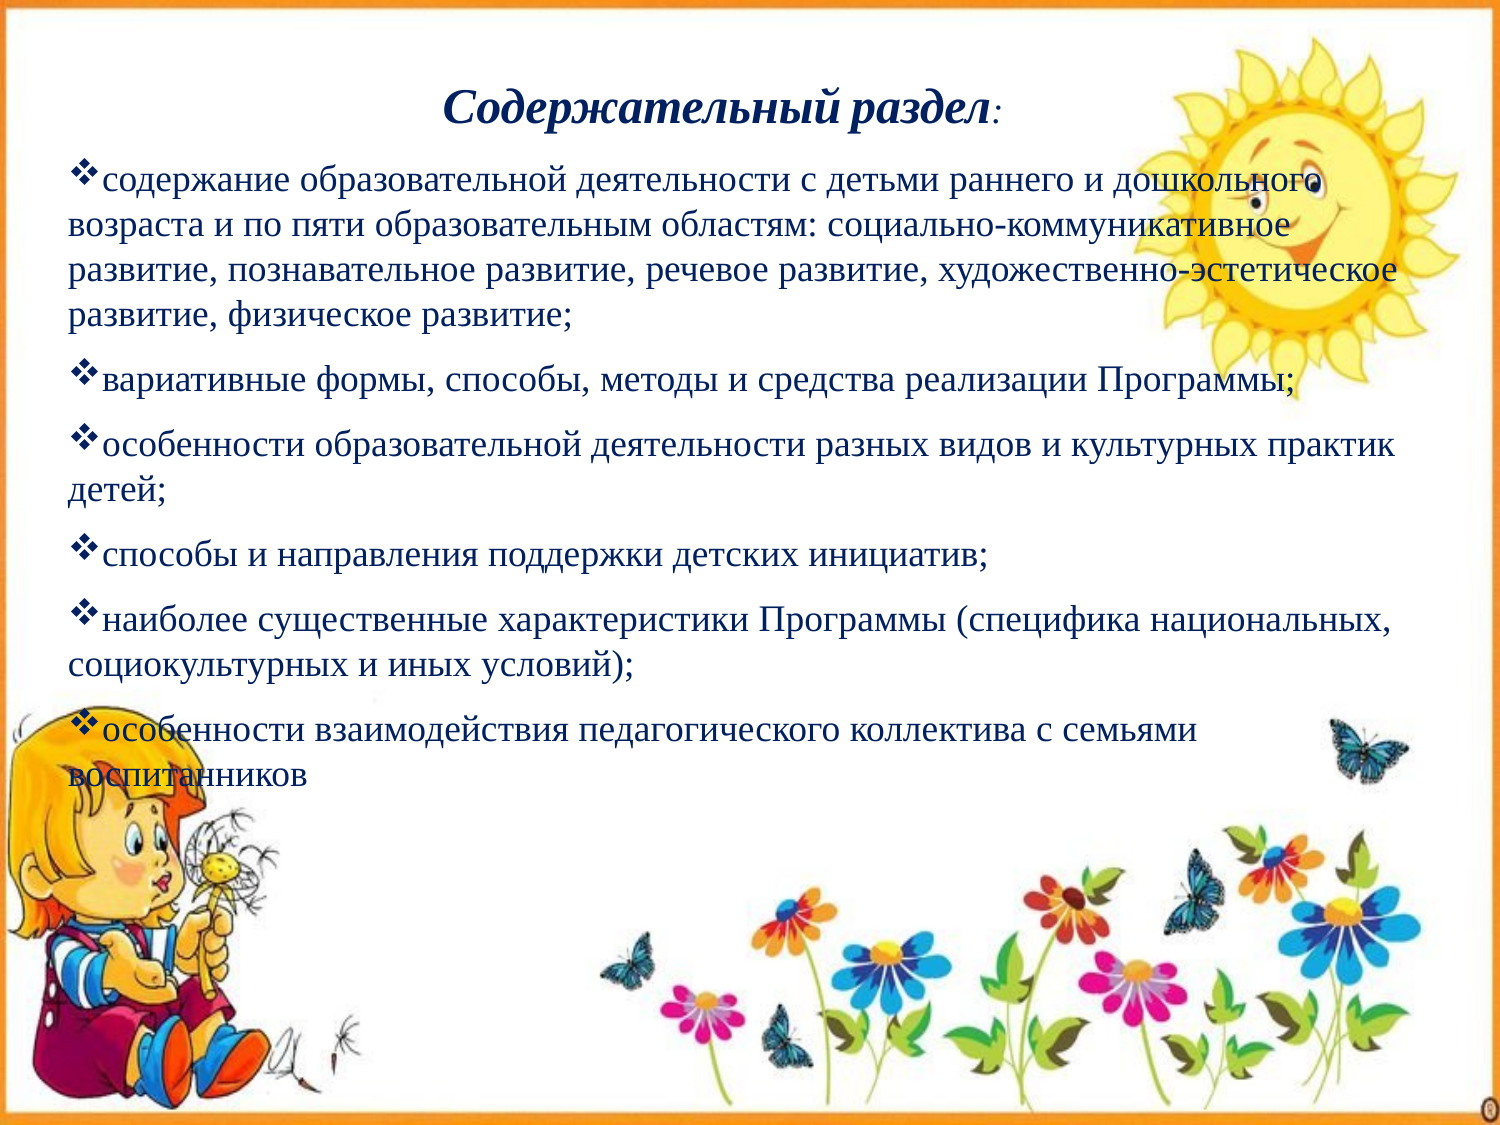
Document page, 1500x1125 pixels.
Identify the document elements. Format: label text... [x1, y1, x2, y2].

text_box Содержательный раздел: [348, 66, 1099, 101]
text_box содержание образовательной деятельности с детьми раннего и дошкольного возраста и по пяти образовательным областям: социально-коммуникативное развитие, познавательное развитие, речевое развитие, художественно-эстетическое развитие, физическое развитие; вариативные формы, способы, методы и средства реализации Программы; особенности образовательной деятельности разных видов и культурных практик детей; способы и направления поддержки детских инициатив; наиболее существенные характеристики Программы (специфика национальных, социокультурных и иных условий); особенности взаимодействия педагогического коллектива с семьями воспитанников [53, 101, 1436, 847]
picture [0, 0, 1500, 1125]
